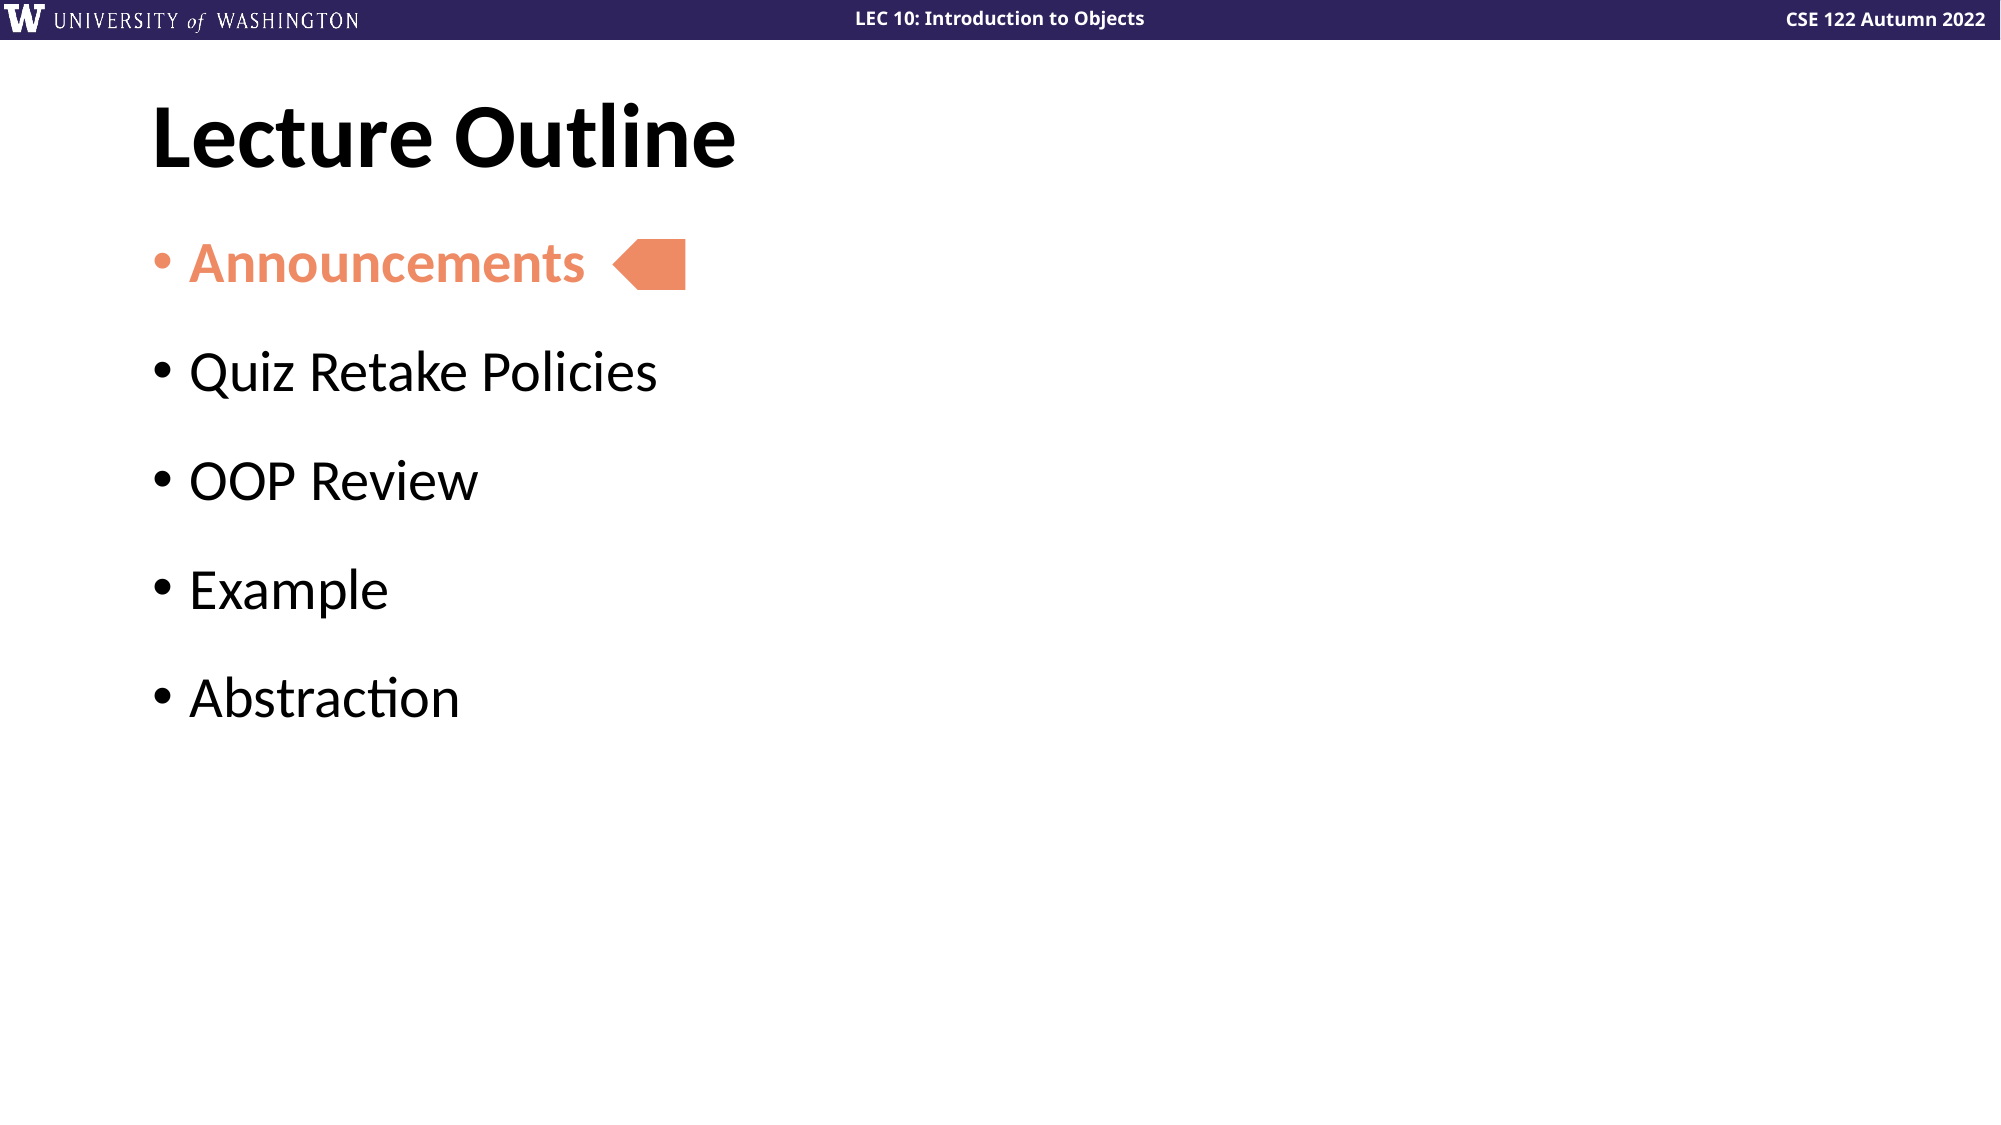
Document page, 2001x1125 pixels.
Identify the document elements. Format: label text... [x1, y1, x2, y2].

list Announcements Quiz Retake Policies OOP Review Example Abstraction [137, 224, 1863, 1014]
title Lecture Outline [137, 74, 1863, 200]
picture [4, 4, 358, 33]
text_box [610, 238, 687, 291]
